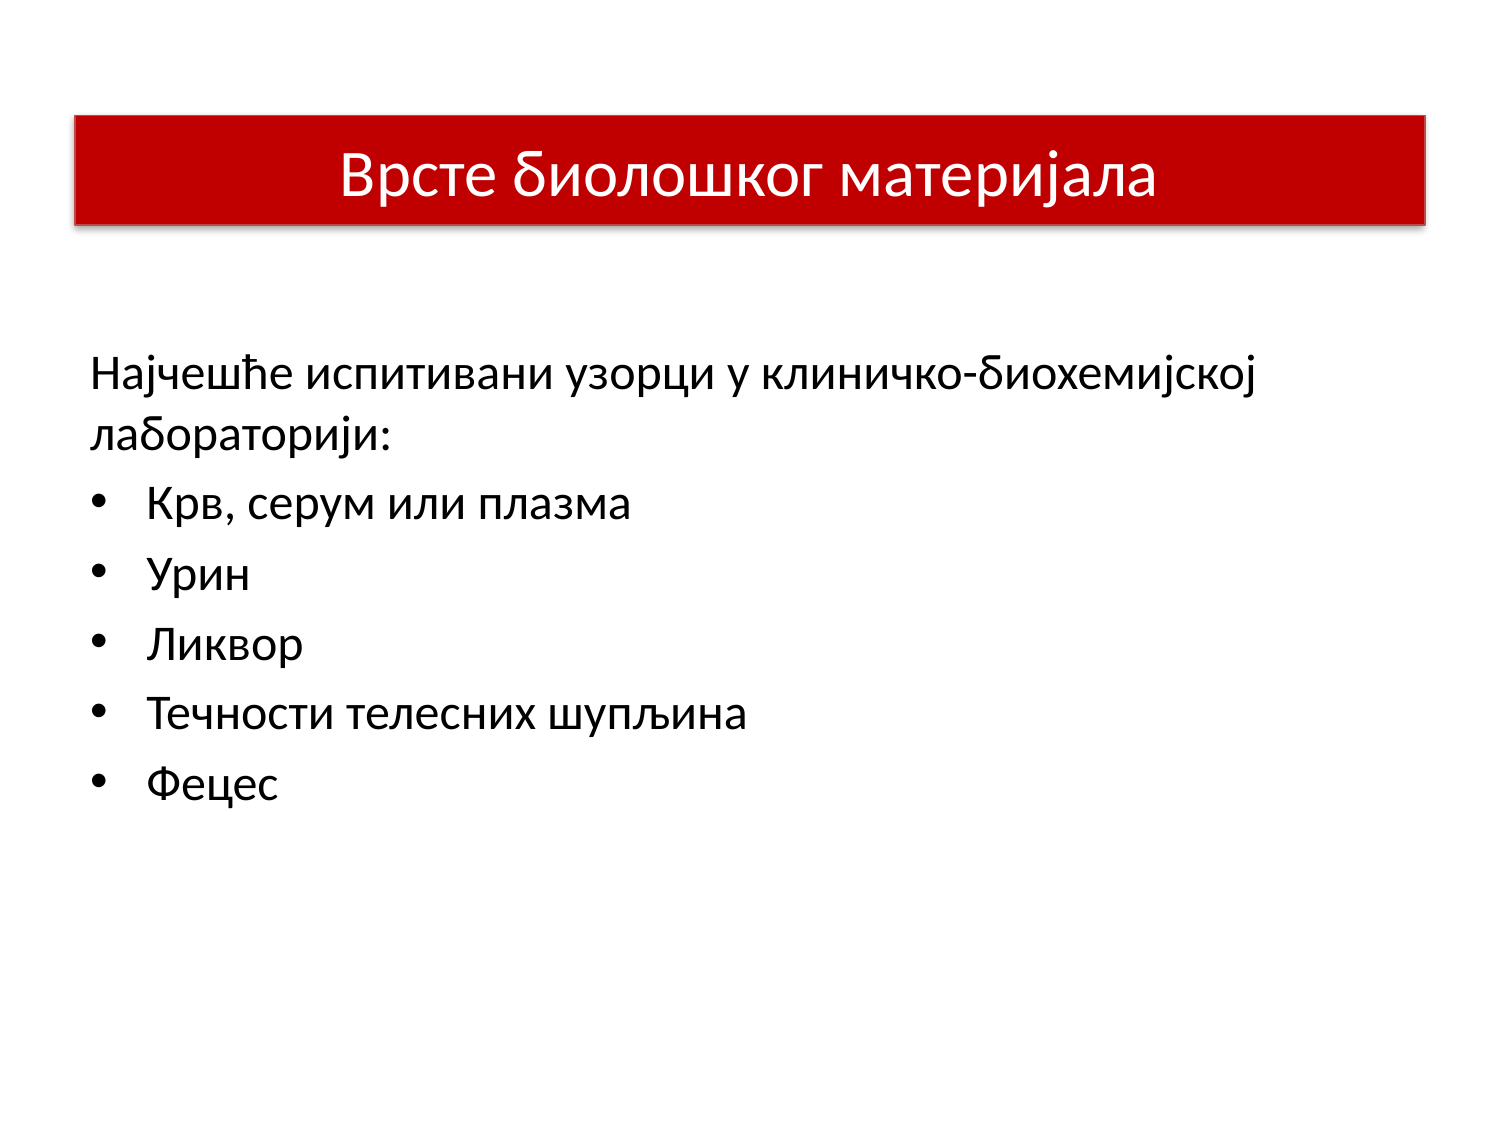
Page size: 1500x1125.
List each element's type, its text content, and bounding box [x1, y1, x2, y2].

list Најчешће испитивани узорци у клиничко-биохемијској лабораторији: Крв, серум или плазма Урин Ликвор Течности телесних шупљина Фецес [75, 262, 1425, 1005]
title Врсте биолошког материјала [74, 115, 1426, 226]
